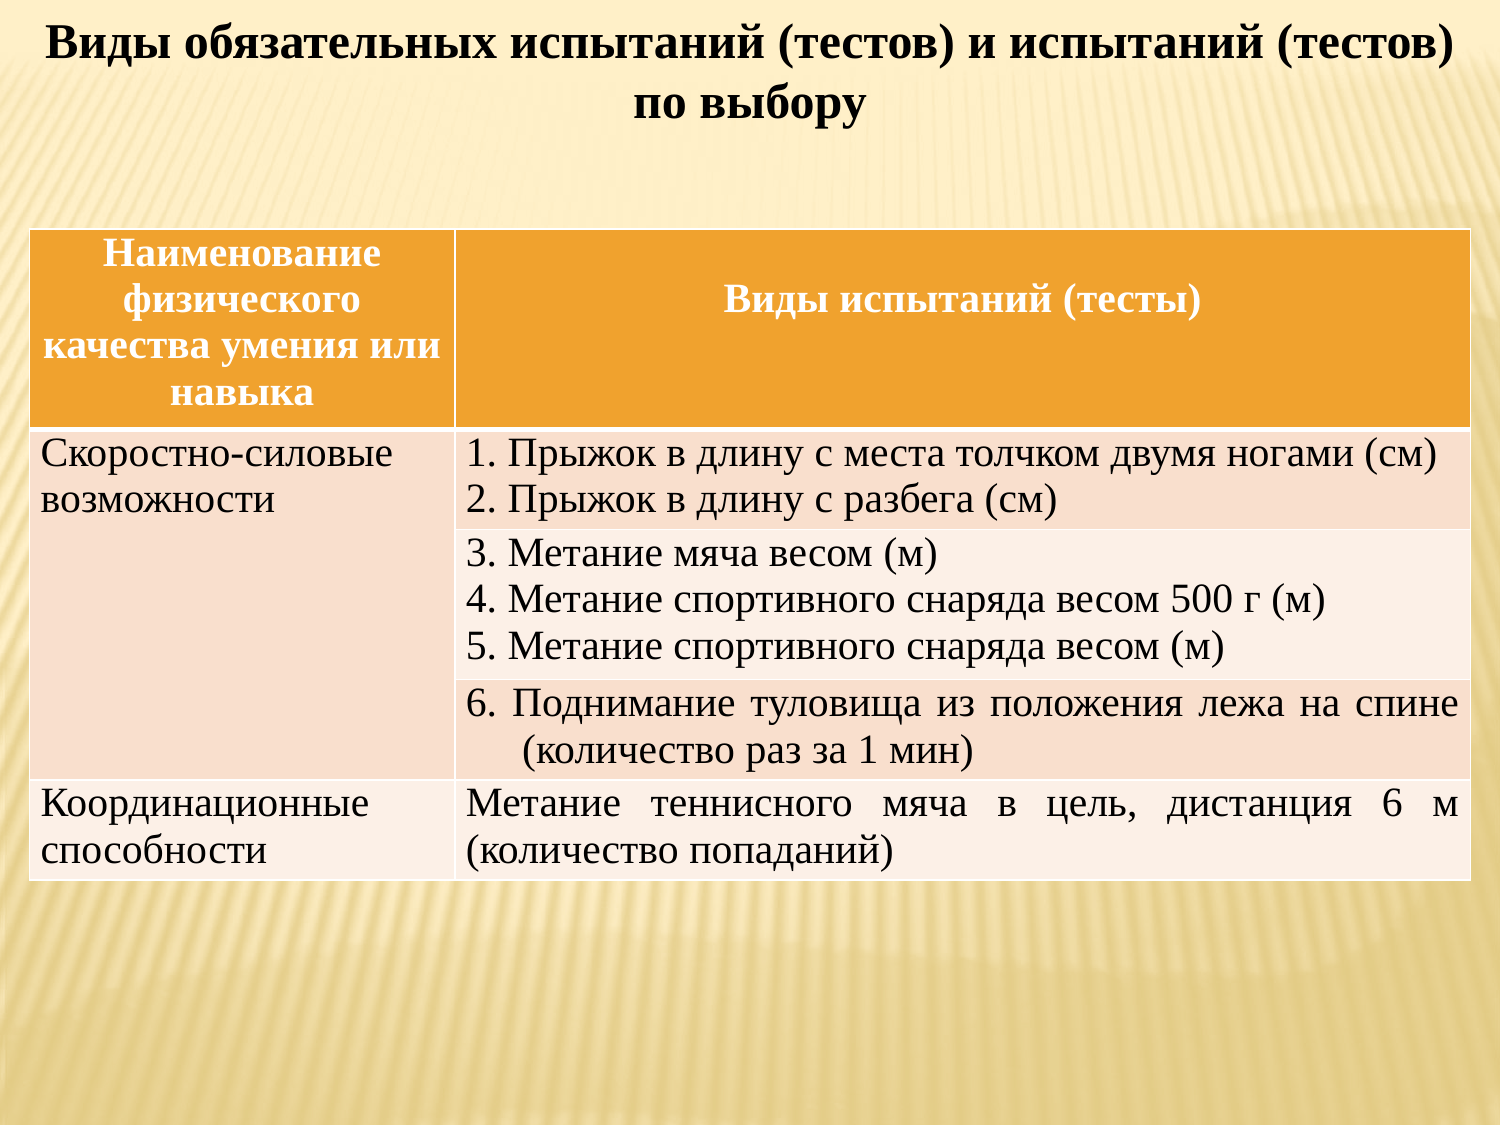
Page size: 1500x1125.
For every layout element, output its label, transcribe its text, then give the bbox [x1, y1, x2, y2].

table_header Наименование физического качества умения или навыка [30, 230, 454, 427]
table_cell 1. Прыжок в длину с места толчком двумя ногами (см) 2. Прыжок в длину с разбега (см) [456, 432, 1470, 529]
table_cell 6. Поднимание туловища из положения лежа на спине (количество раз за 1 мин) [456, 680, 1470, 779]
table_cell Координационные способности [30, 781, 454, 879]
table_cell 3. Метание мяча весом (м) 4. Метание спортивного снаряда весом 500 г (м) 5. Метание спортивного снаряда весом (м) [456, 530, 1470, 679]
text_box Виды обязательных испытаний (тестов) и испытаний (тестов) по выбору [0, 0, 1500, 136]
table_header Виды испытаний (тесты) [456, 230, 1470, 427]
table_cell Скоростно-силовые возможности [30, 432, 454, 779]
table_cell Метание теннисного мяча в цель, дистанция 6 м (количество попаданий) [456, 781, 1470, 879]
